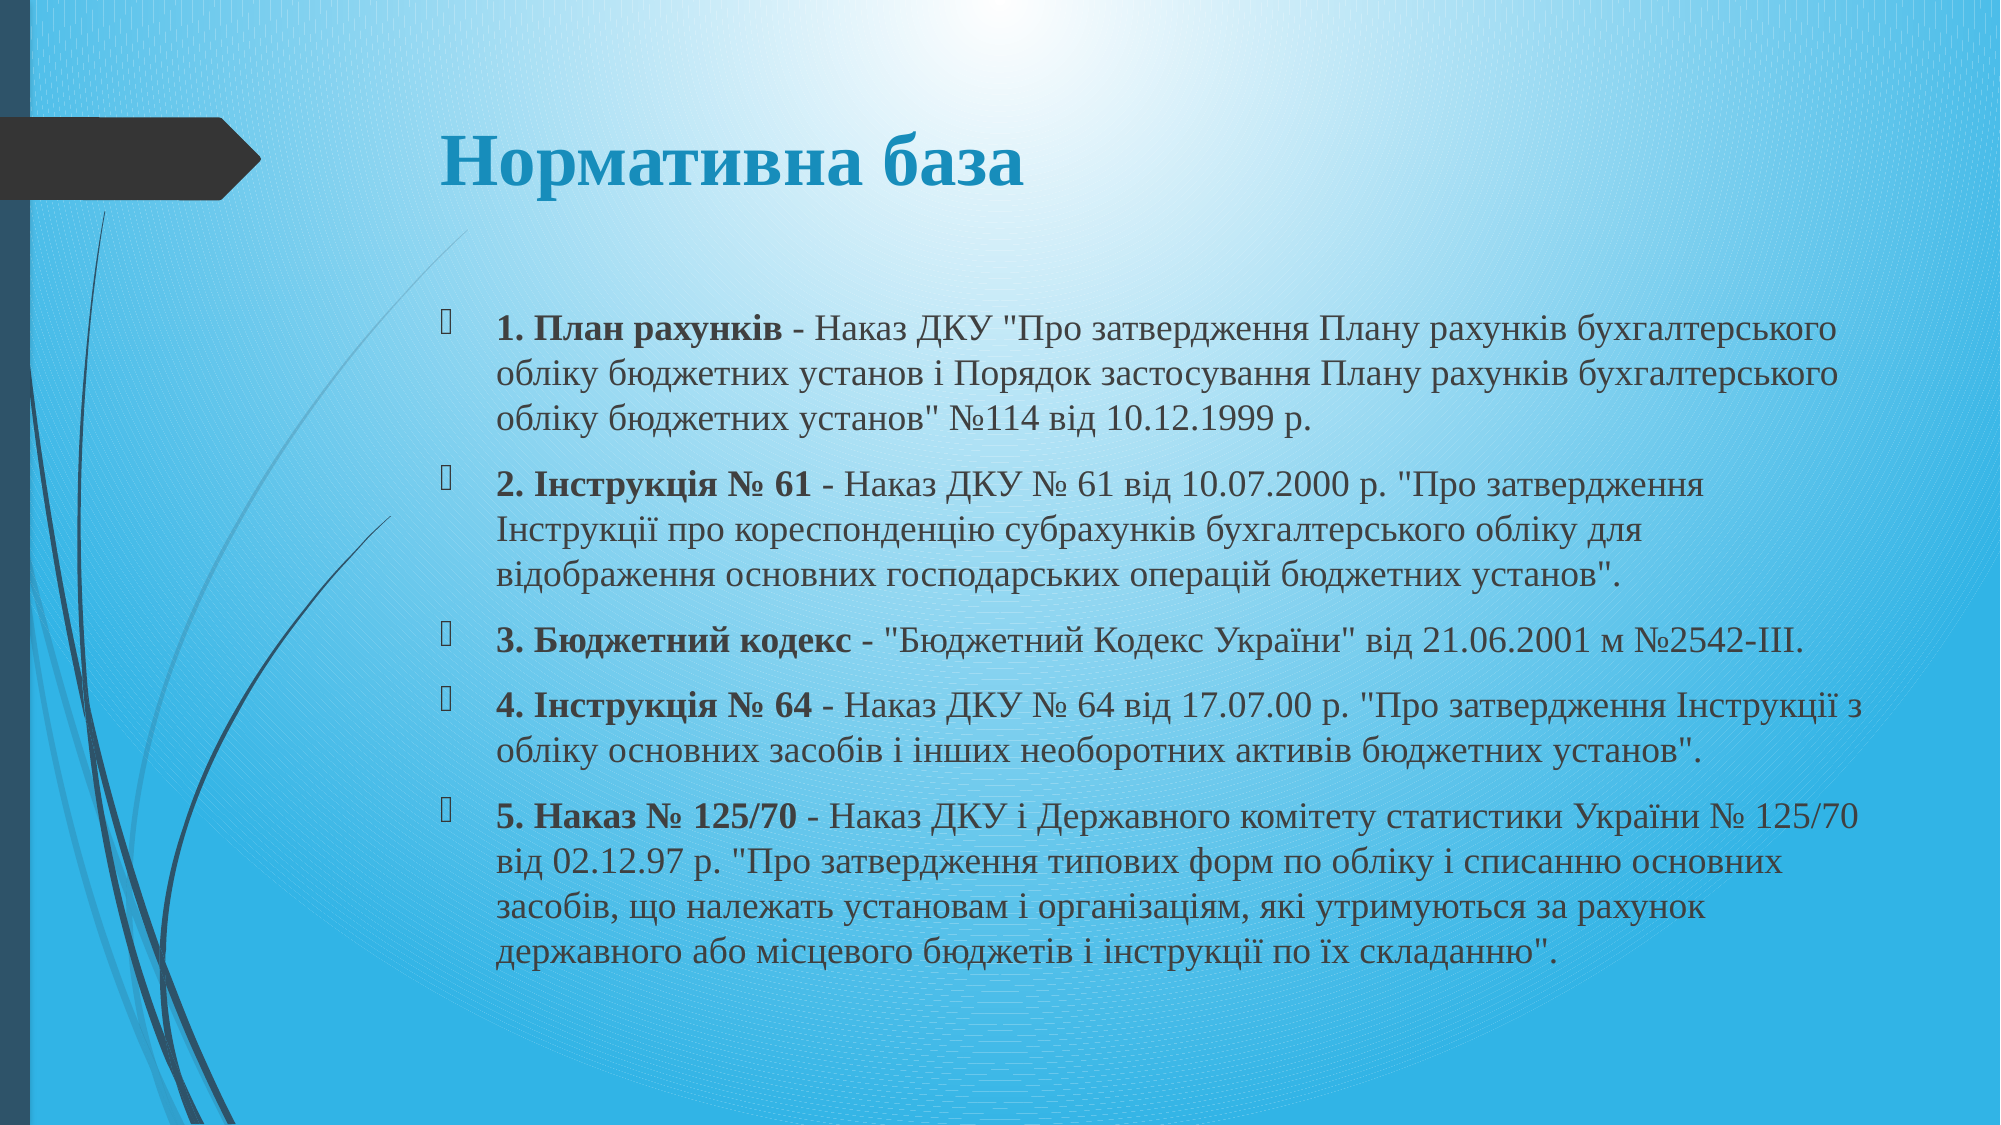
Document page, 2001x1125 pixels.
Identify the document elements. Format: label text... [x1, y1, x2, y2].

list 1. План рахунків - Наказ ДКУ "Про затвердження Плану рахунків бухгалтерського обліку бюджетних установ і Порядок застосування Плану рахунків бухгалтерського обліку бюджетних установ" №114 від 10.12.1999 р. 2. Інструкція № 61 - Наказ ДКУ № 61 від 10.07.2000 р. "Про затвердження Інструкції про кореспонденцію субрахунків бухгалтерського обліку для відображення основних господарських операцій бюджетних установ". 3. Бюджетний кодекс - "Бюджетний Кодекс України" від 21.06.2001 м №2542-III. 4. Інструкція № 64 - Наказ ДКУ № 64 від 17.07.00 р. "Про затвердження Інструкції з обліку основних засобів і інших необоротних активів бюджетних установ". 5. Наказ № 125/70 - Наказ ДКУ і Державного комітету статистики України № 125/70 від 02.12.97 р. "Про затвердження типових форм по обліку і списанню основних засобів, що належать установам і організаціям, які утримуються за рахунок державного або місцевого бюджетів і інструкції по їх складанню". [424, 295, 1888, 916]
title Нормативна база [425, 102, 1888, 295]
